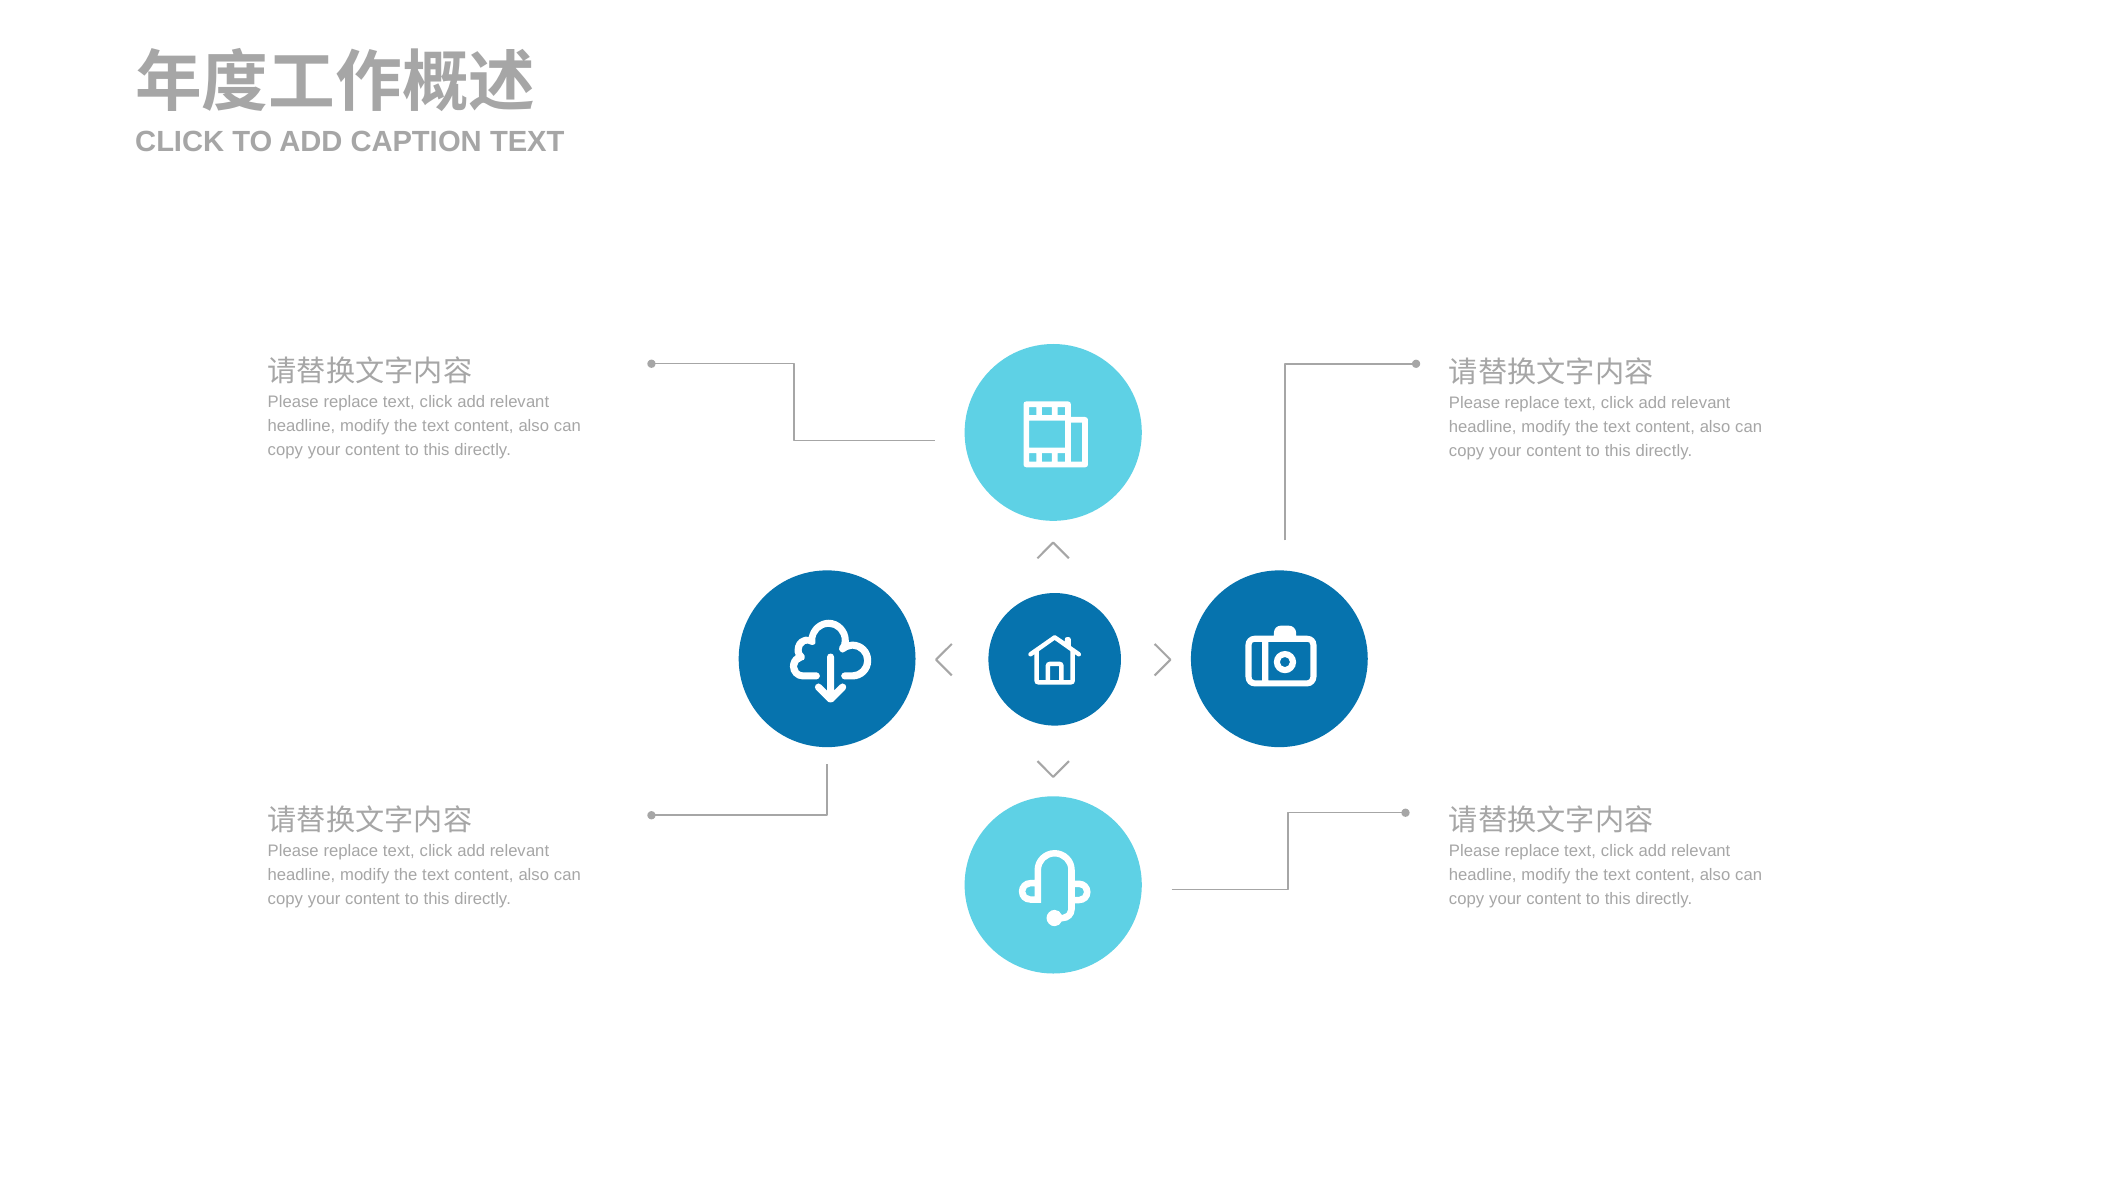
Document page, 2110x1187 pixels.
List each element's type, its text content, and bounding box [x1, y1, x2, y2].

text_box [647, 764, 828, 820]
text_box 请替换文字内容 Please replace text, click add relevant headline, modify the text content, also can copy your content to this directly. [1449, 794, 1798, 908]
text_box CLICK TO ADD CAPTION TEXT [135, 122, 596, 158]
text_box 请替换文字内容 Please replace text, click add relevant headline, modify the text content, also can copy your content to this directly. [267, 345, 617, 460]
text_box [964, 343, 1142, 521]
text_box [1245, 625, 1317, 687]
text_box [1018, 850, 1091, 927]
text_box [1028, 635, 1081, 685]
text_box [1037, 542, 1069, 559]
text_box [1154, 643, 1171, 676]
text_box [1190, 570, 1368, 748]
text_box [1023, 401, 1088, 468]
text_box [964, 796, 1142, 974]
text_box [789, 619, 872, 703]
text_box [988, 593, 1121, 726]
text_box 请替换文字内容 Please replace text, click add relevant headline, modify the text content, also can copy your content to this directly. [1449, 346, 1798, 460]
text_box [1037, 761, 1069, 777]
text_box 年度工作概述 [135, 38, 596, 119]
text_box [1171, 808, 1410, 891]
text_box [738, 570, 916, 748]
text_box [1284, 359, 1421, 541]
text_box 请替换文字内容 Please replace text, click add relevant headline, modify the text content, also can copy your content to this directly. [267, 794, 617, 908]
text_box [647, 359, 935, 442]
text_box [936, 643, 952, 676]
